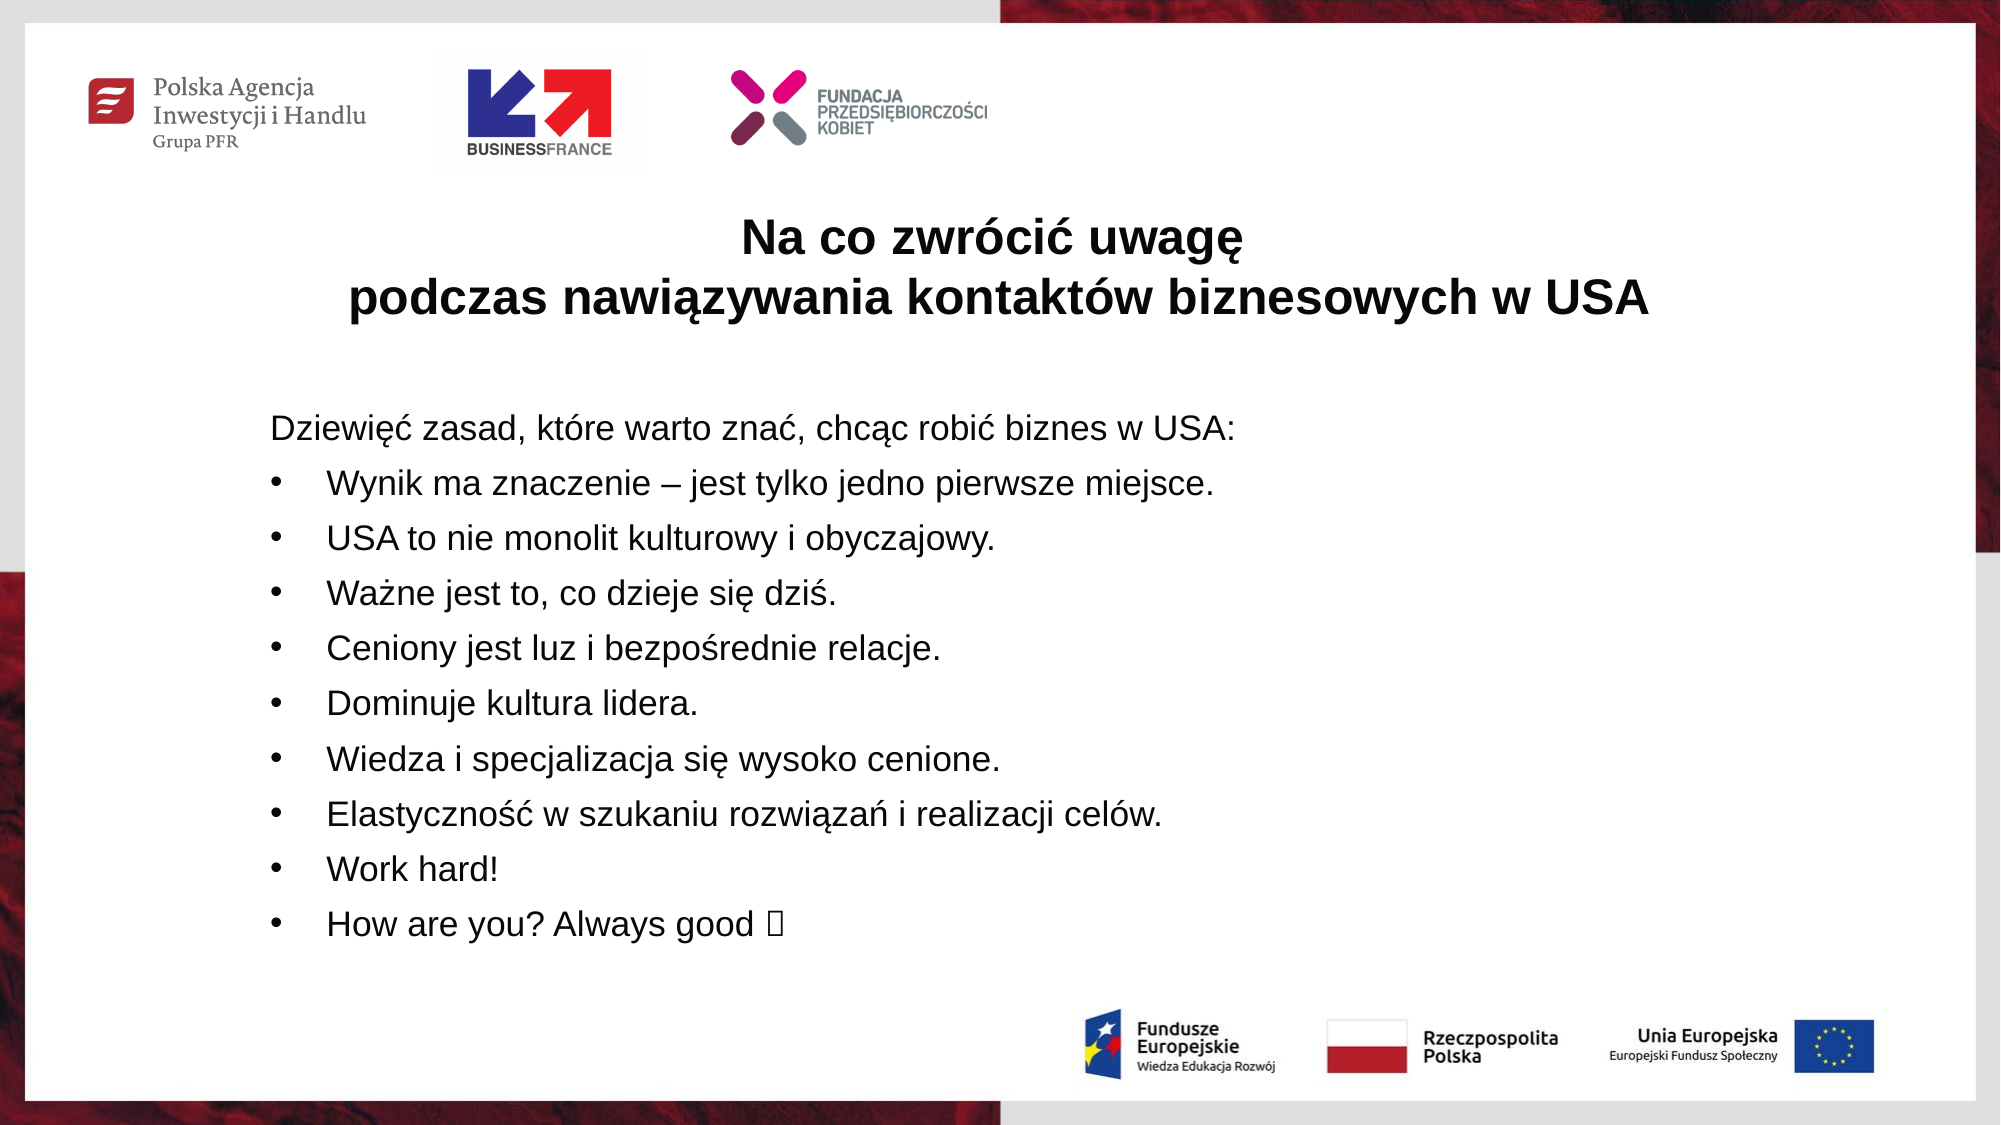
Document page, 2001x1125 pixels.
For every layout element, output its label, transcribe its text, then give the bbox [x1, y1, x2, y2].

picture [0, 0, 2001, 1125]
text_box Na co zwrócić uwagę podczas nawiązywania kontaktów biznesowych w USA [283, 200, 1717, 329]
text_box Dziewięć zasad, które warto znać, chcąc robić biznes w USA: Wynik ma znaczenie – jest tylko jedno pierwsze miejsce. USA to nie monolit kulturowy i obyczajowy. Ważne jest to, co dzieje się dziś. Ceniony jest luz i bezpośrednie relacje. Dominuje kultura lidera. Wiedza i specjalizacja się wysoko cenione. Elastyczność w szukaniu rozwiązań i realizacji celów. Work hard! How are you? Always good  [265, 401, 1734, 948]
